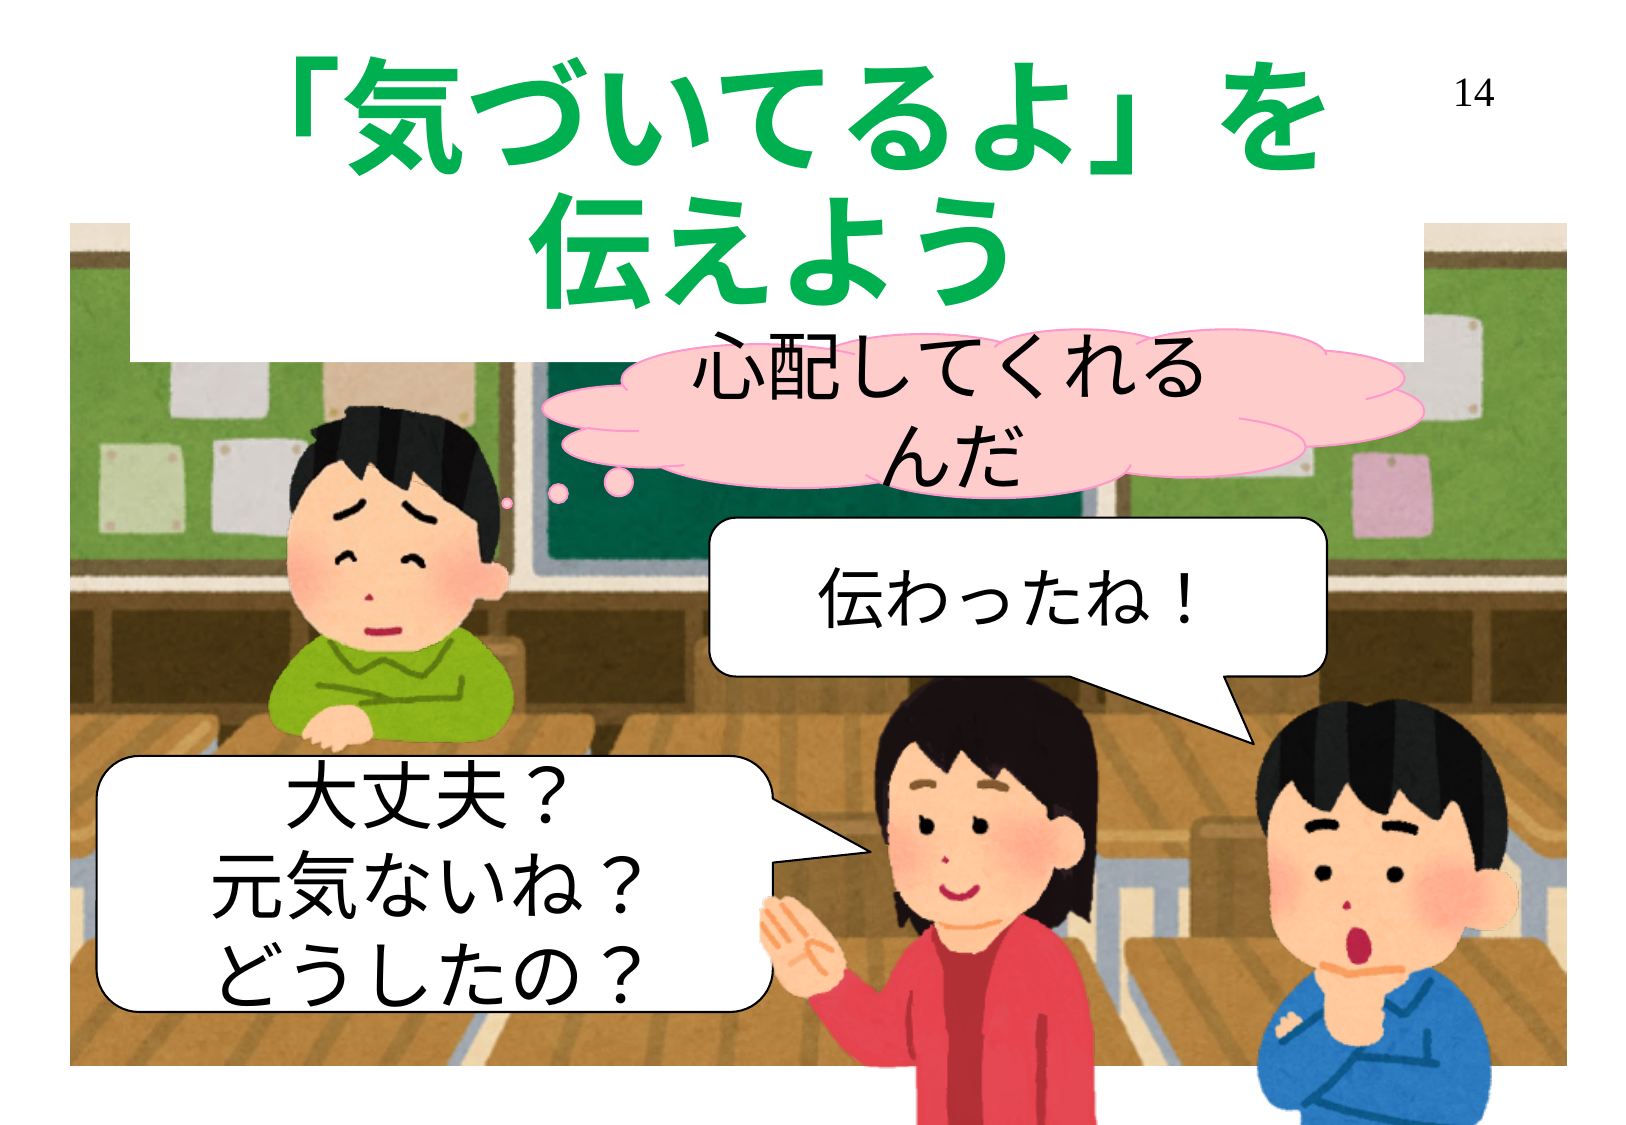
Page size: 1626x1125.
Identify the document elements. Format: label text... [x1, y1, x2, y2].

title 「気づいてるよ」を 伝えよう [130, 19, 1424, 223]
slide_number 14 [1144, 59, 1510, 120]
picture [70, 223, 1625, 1125]
